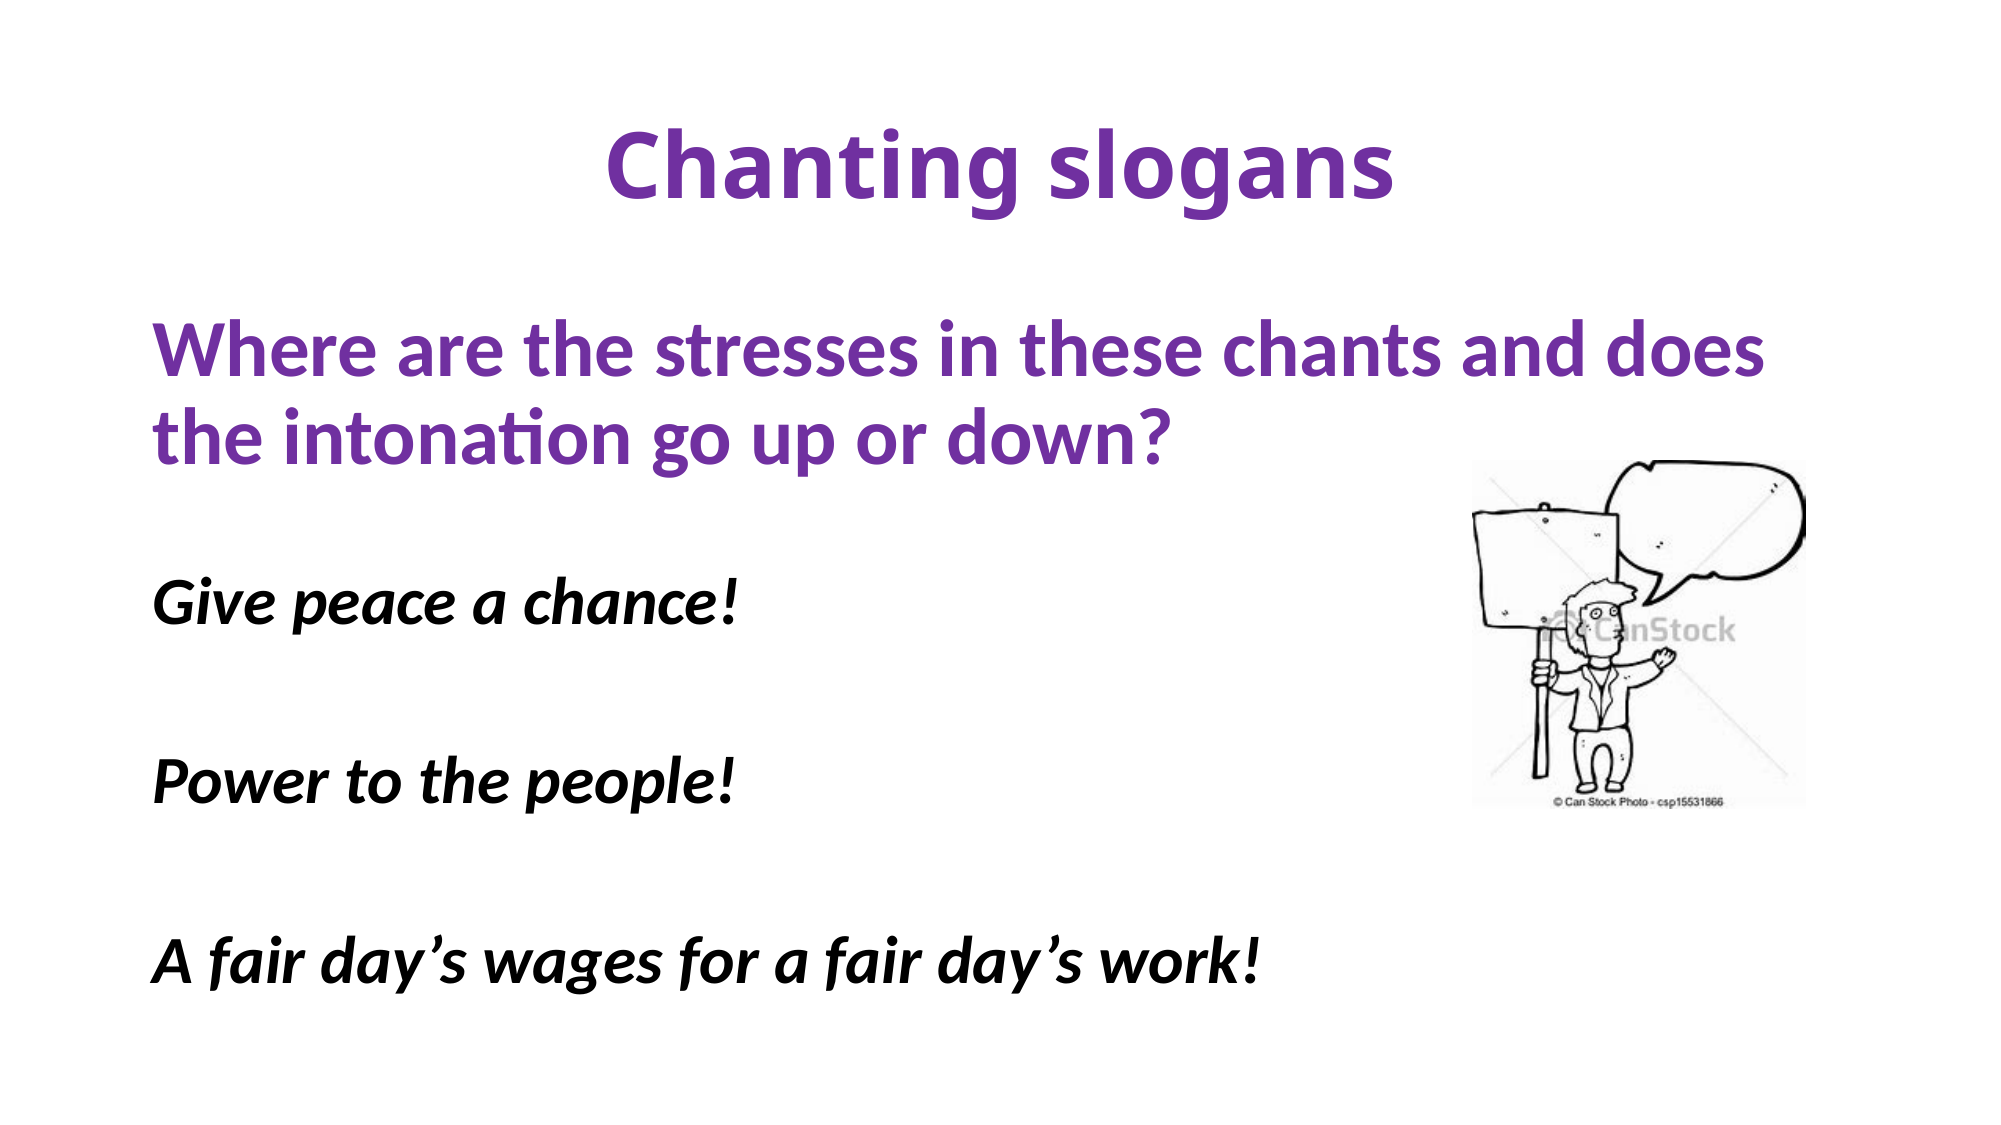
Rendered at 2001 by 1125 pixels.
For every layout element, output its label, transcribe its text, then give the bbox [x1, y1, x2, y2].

list Where are the stresses in these chants and does the intonation go up or down? Give peace a chance! Power to the people! A fair day’s wages for a fair day’s work! [137, 299, 1863, 1014]
picture [1472, 460, 1806, 809]
title Chanting slogans [137, 59, 1863, 278]
